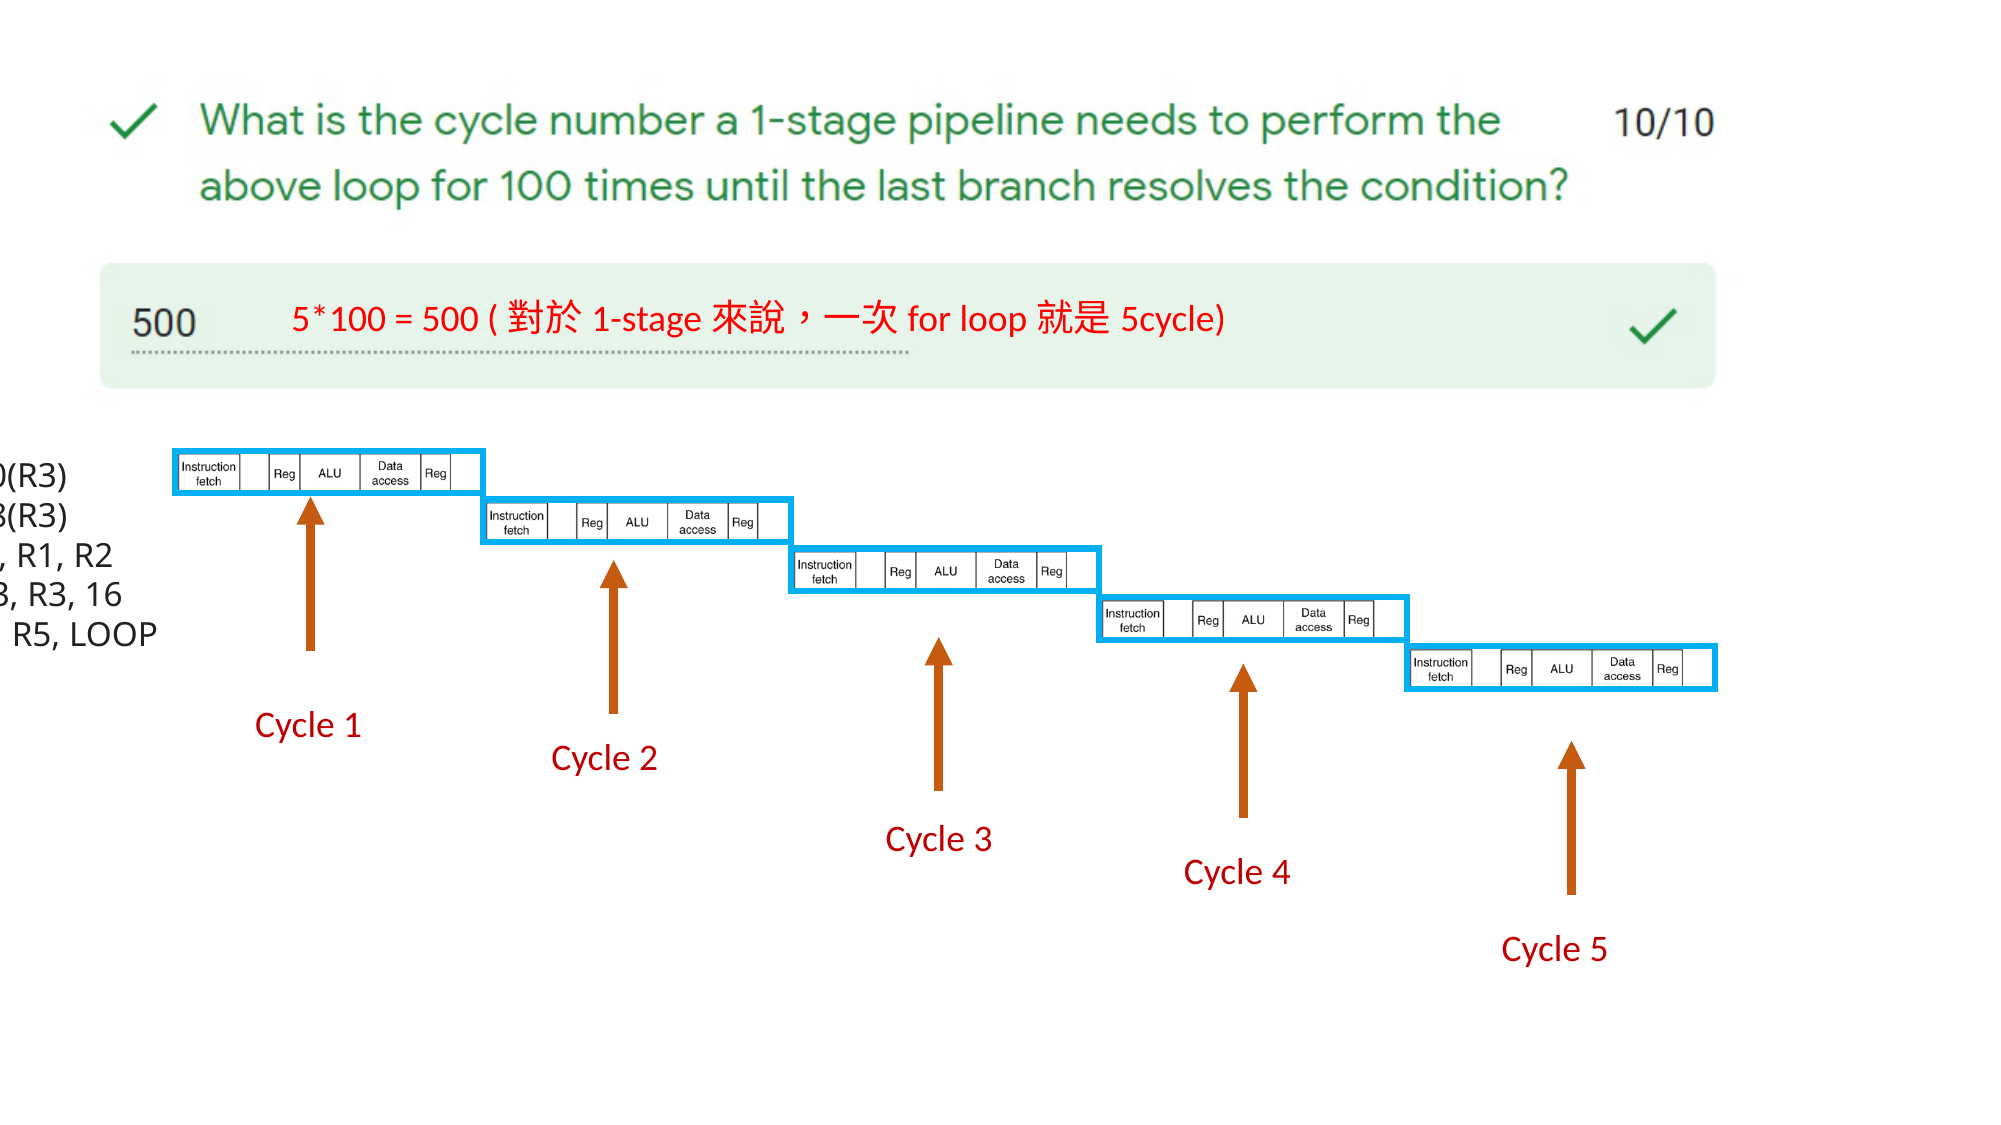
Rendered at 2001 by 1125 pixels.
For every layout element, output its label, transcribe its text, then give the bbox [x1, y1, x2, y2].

picture [795, 553, 1095, 587]
picture [1411, 650, 1711, 685]
picture [1103, 601, 1403, 636]
text_box Cycle 3 [870, 807, 1020, 867]
picture [179, 455, 479, 489]
picture [487, 504, 787, 538]
text_box Cycle 1 [240, 692, 389, 752]
text_box Cycle 2 [536, 725, 685, 786]
text_box Cycle 5 [1486, 916, 1636, 977]
text_box Cycle 4 [1169, 839, 1318, 900]
text_box 1: LD R1, 0(R3) 2: LD R2, 8(R3) 3: ADD R4, R1, R2 4: ADDI R3, R3, 16 5: BNE R4, R5, LOOP [0, 446, 829, 661]
picture [63, 55, 1753, 445]
